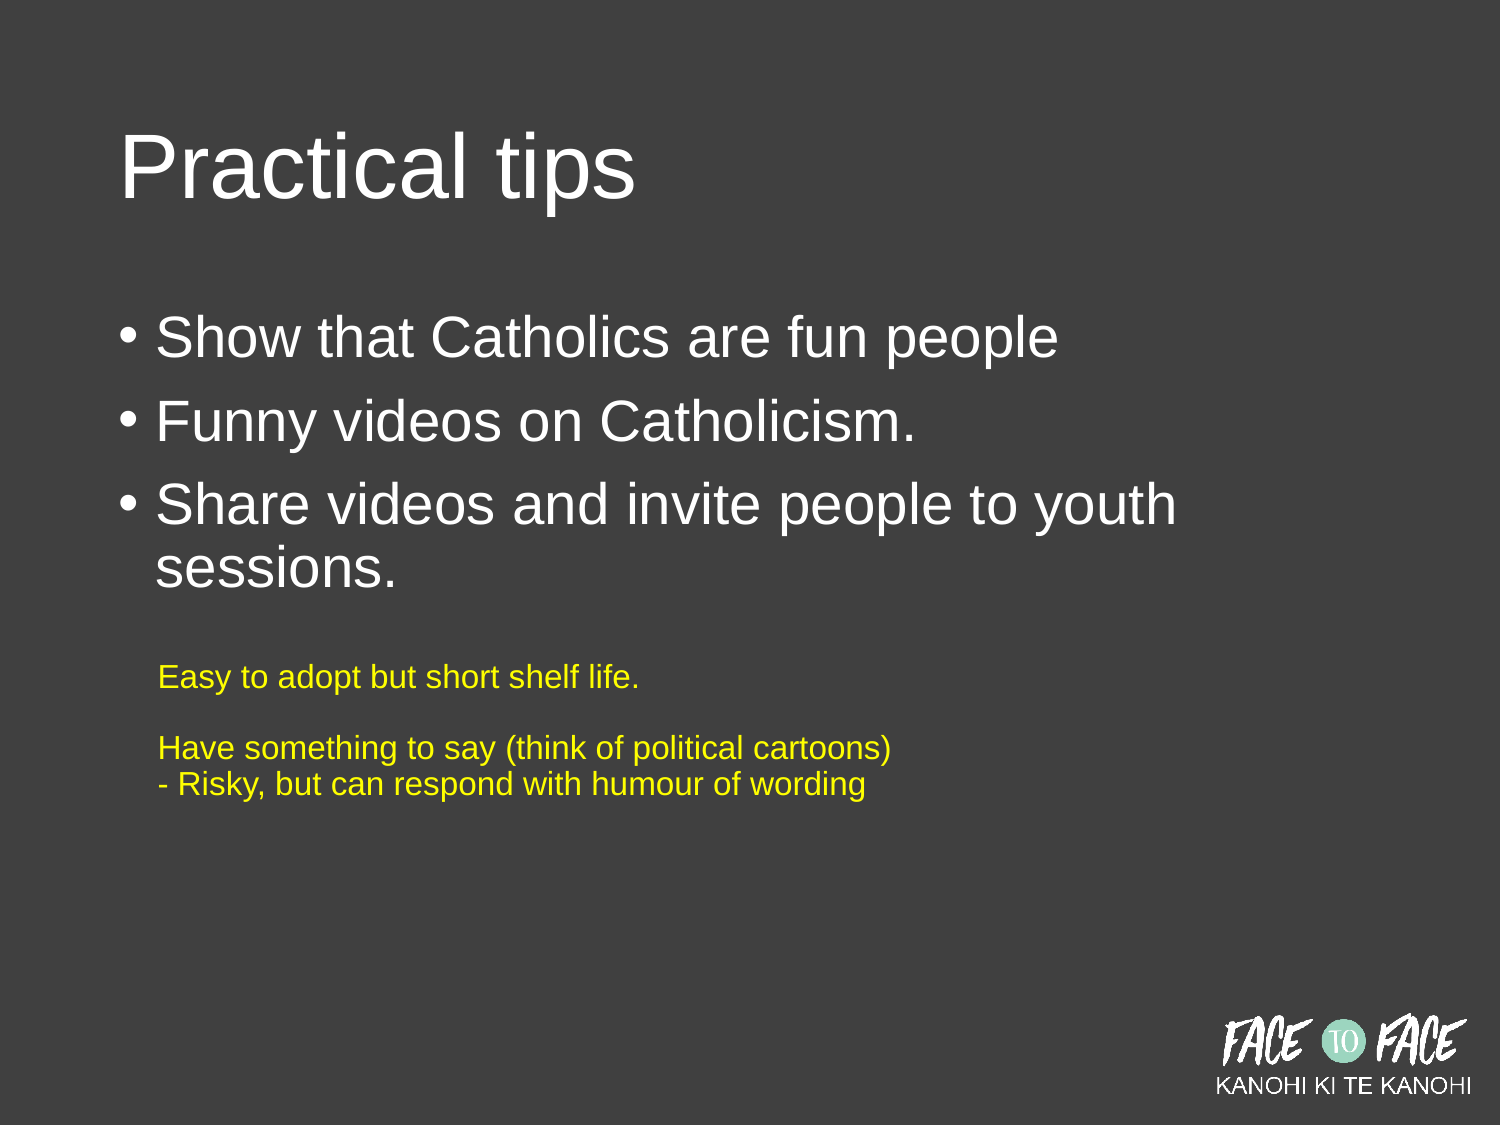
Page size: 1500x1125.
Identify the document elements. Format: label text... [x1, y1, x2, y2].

title Practical tips [103, 59, 1397, 278]
text_box Easy to adopt but short shelf life. Have something to say (think of political cartoons) - Risky, but can respond with humour of wording [142, 471, 1229, 992]
list Show that Catholics are fun people Funny videos on Catholicism. Share videos and invite people to youth sessions. [103, 299, 1397, 1014]
picture [1215, 1013, 1472, 1101]
